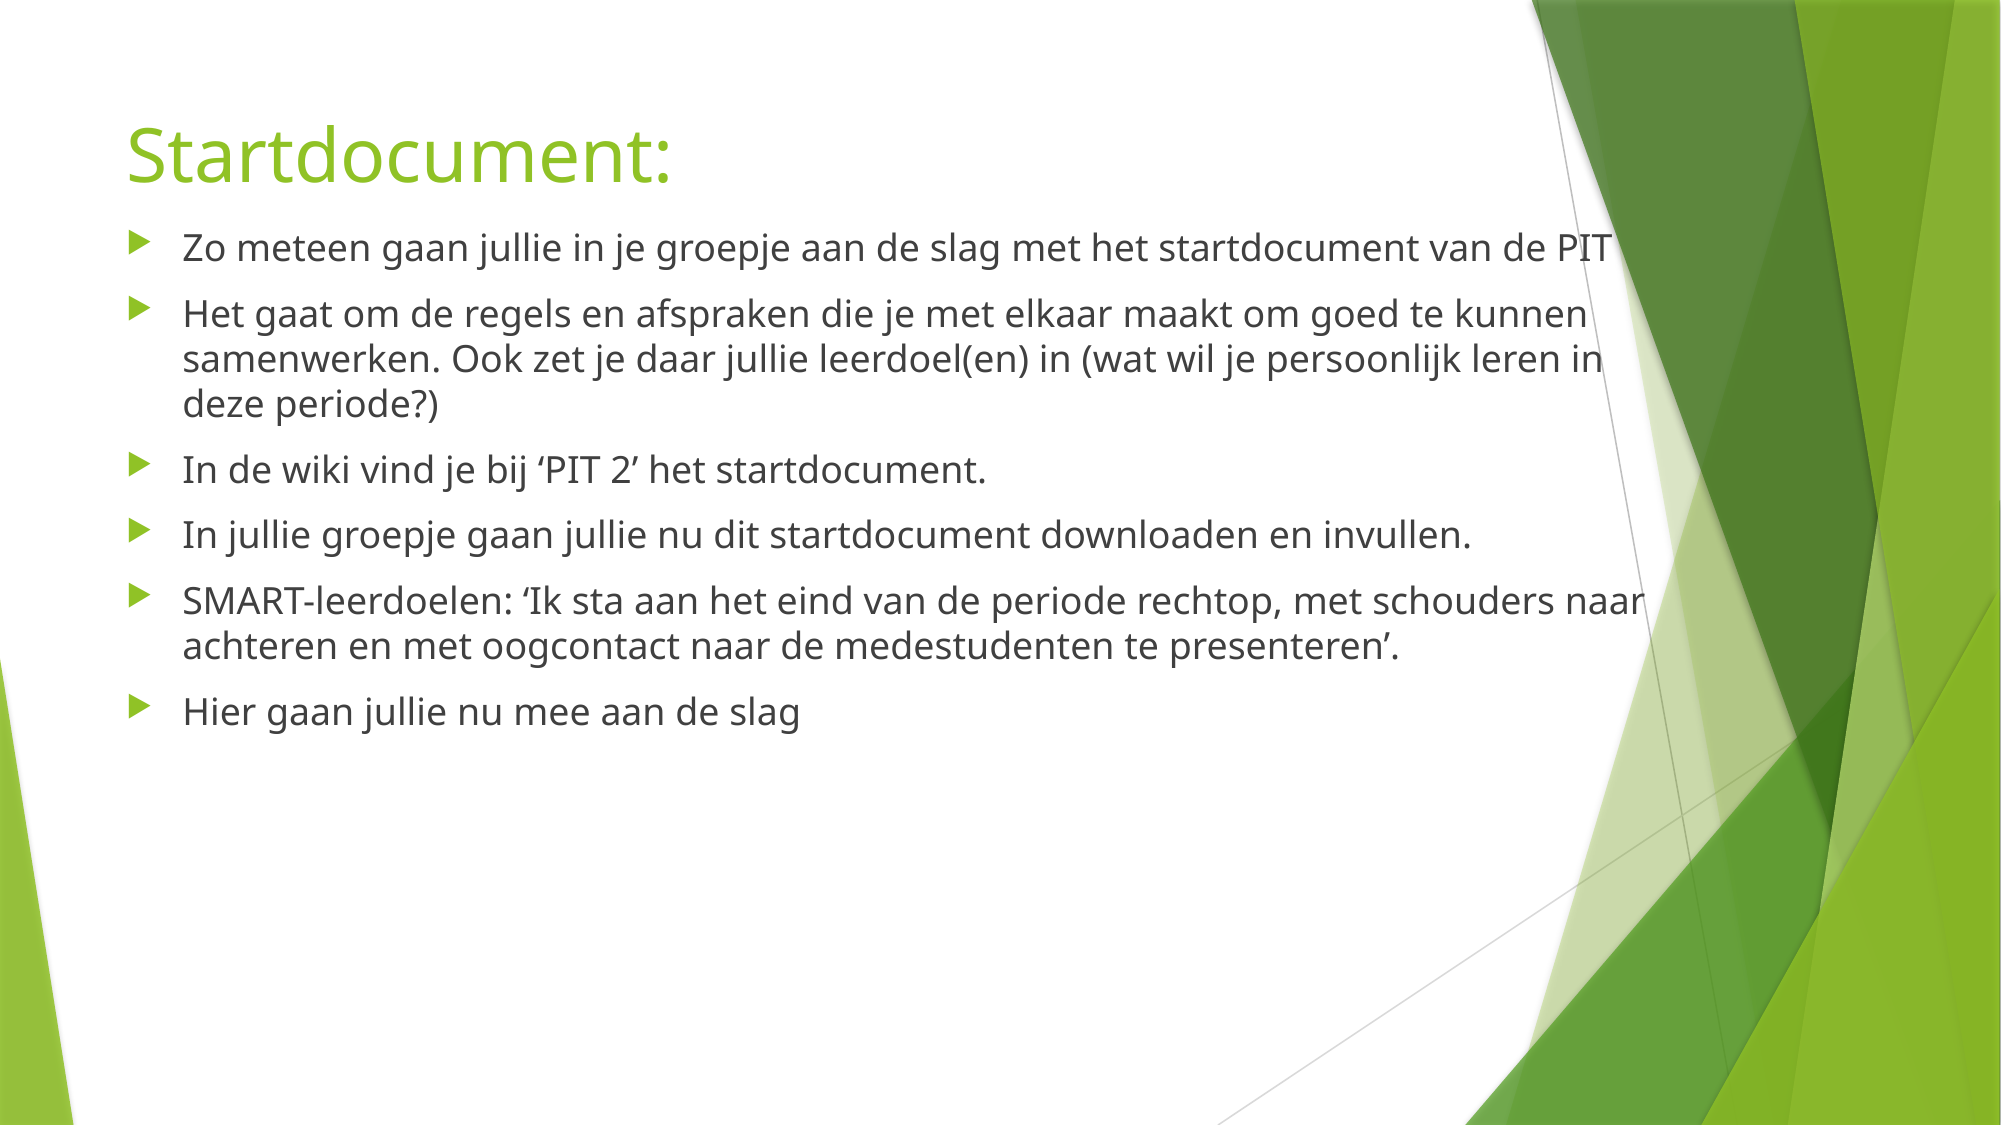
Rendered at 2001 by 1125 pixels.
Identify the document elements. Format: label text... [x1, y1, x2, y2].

list Zo meteen gaan jullie in je groepje aan de slag met het startdocument van de PIT Het gaat om de regels en afspraken die je met elkaar maakt om goed te kunnen samenwerken. Ook zet je daar jullie leerdoel(en) in (wat wil je persoonlijk leren in deze periode?) In de wiki vind je bij ‘PIT 2’ het startdocument. In jullie groepje gaan jullie nu dit startdocument downloaden en invullen. SMART-leerdoelen: ‘Ik sta aan het eind van de periode rechtop, met schouders naar achteren en met oogcontact naar de medestudenten te presenteren’. Hier gaan jullie nu mee aan de slag [111, 216, 1708, 992]
title Startdocument: [111, 99, 1522, 216]
